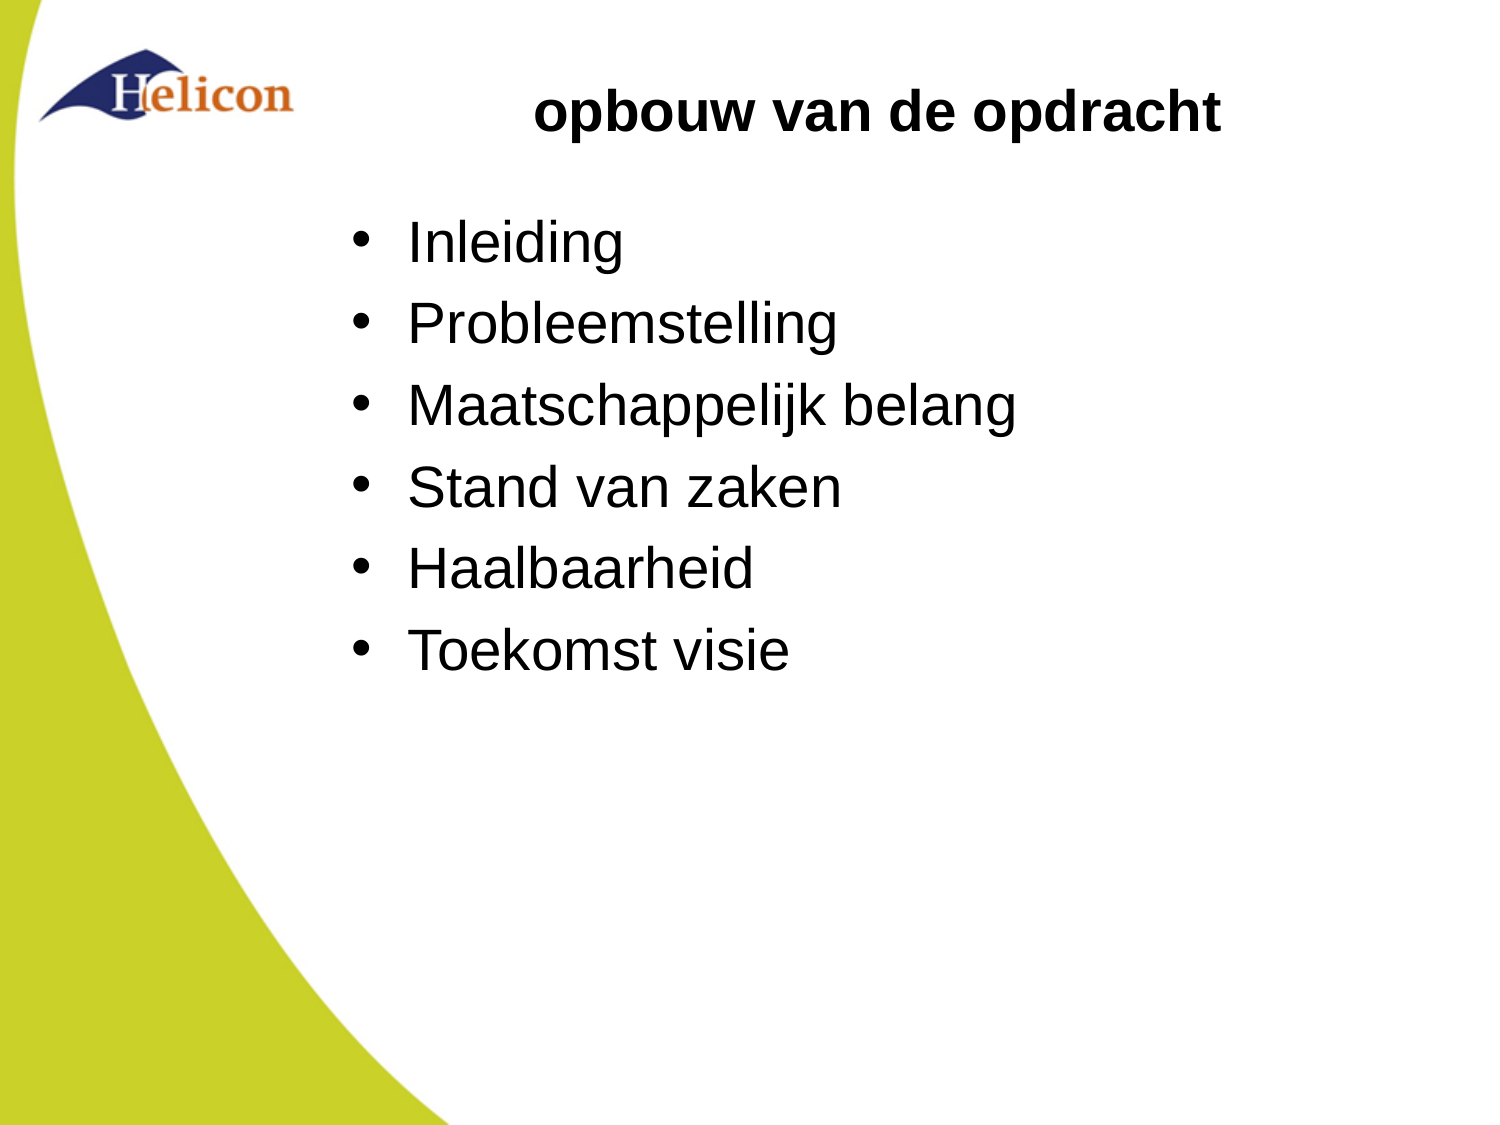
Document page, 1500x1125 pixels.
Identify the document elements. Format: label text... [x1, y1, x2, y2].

list Inleiding Probleemstelling Maatschappelijk belang Stand van zaken Haalbaarheid Toekomst visie [336, 196, 1425, 1005]
title opbouw van de opdracht [324, 54, 1415, 161]
picture [0, 0, 1500, 1125]
